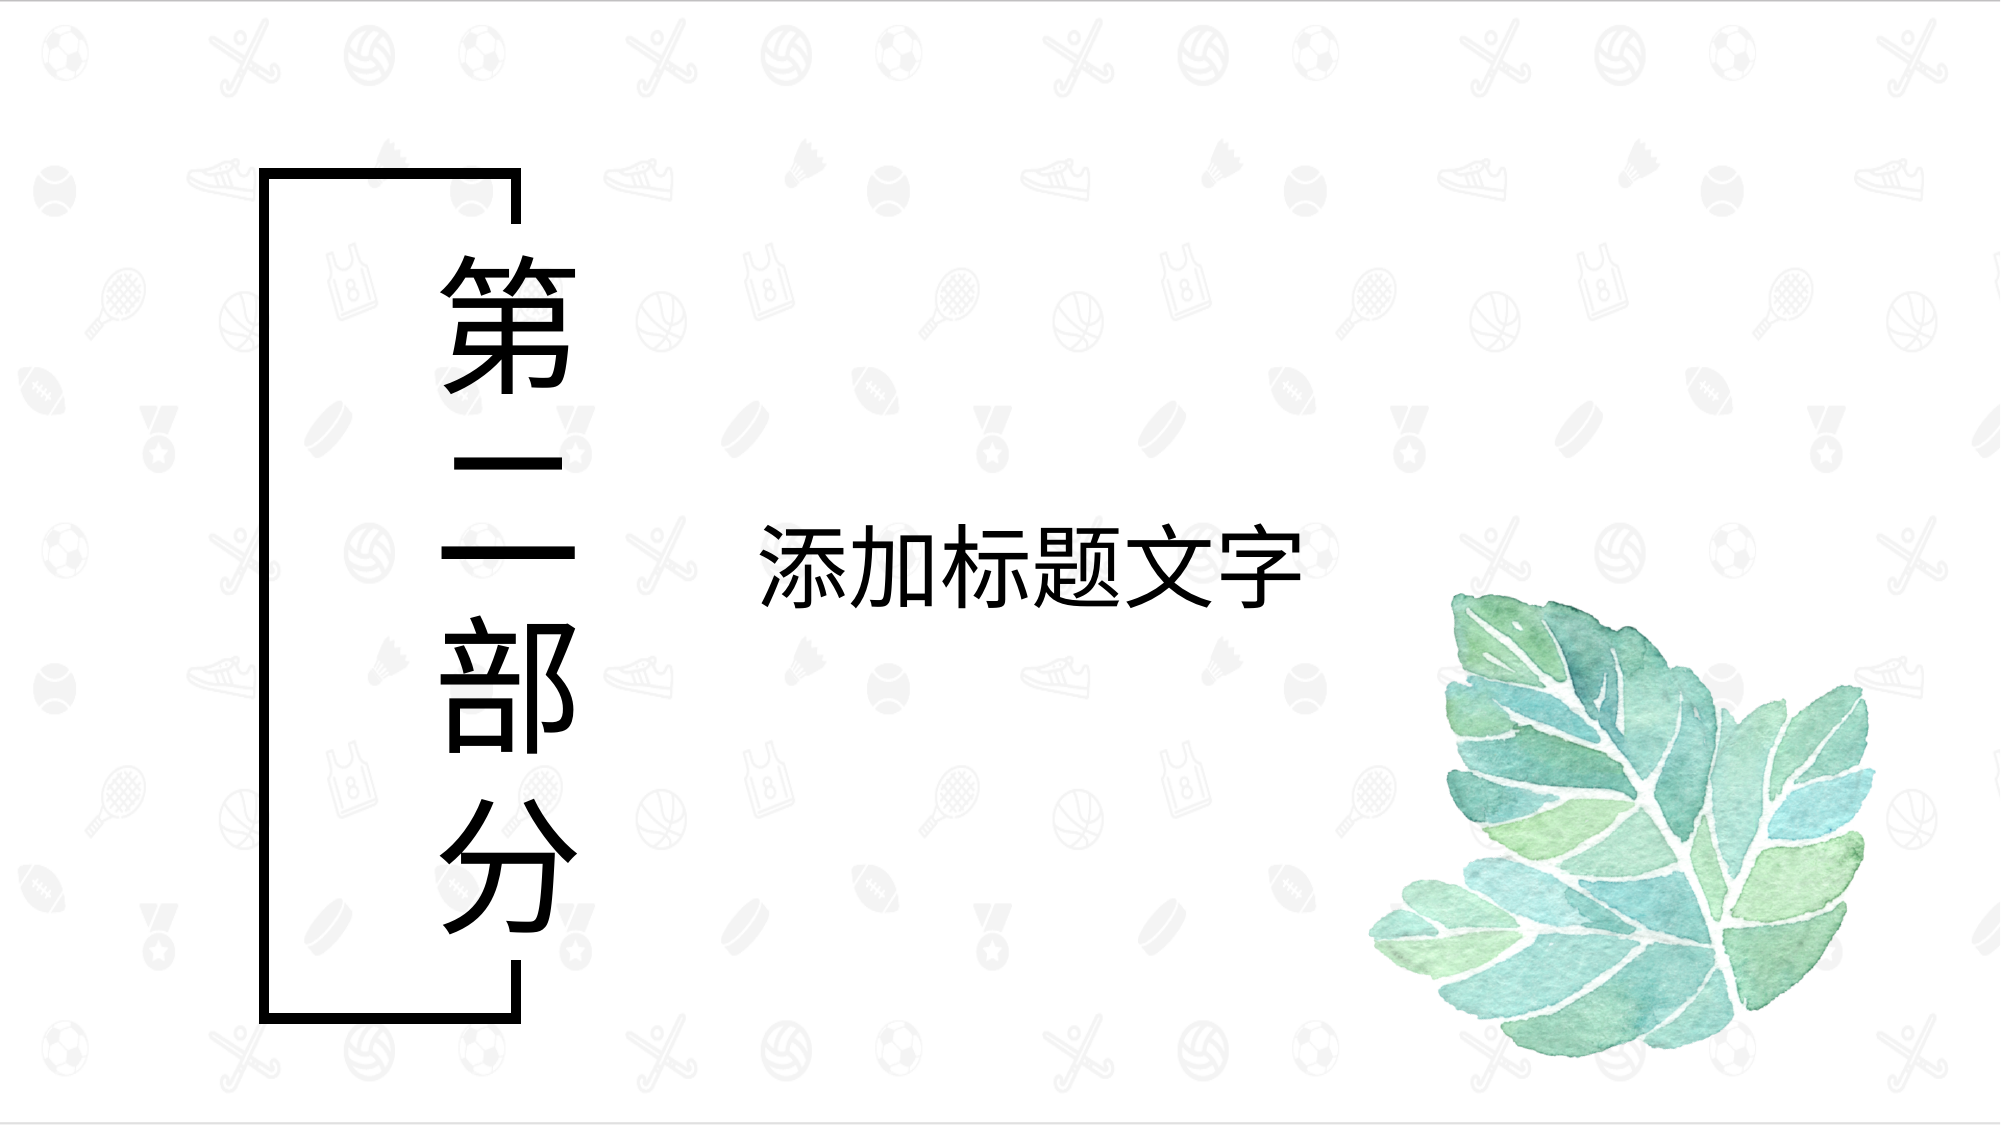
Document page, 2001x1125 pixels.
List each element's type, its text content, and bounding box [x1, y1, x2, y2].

text_box 第二部分 [390, 224, 627, 960]
picture [0, 0, 2001, 1125]
text_box 添加标题文字 [641, 501, 1423, 627]
text_box [263, 173, 517, 1019]
